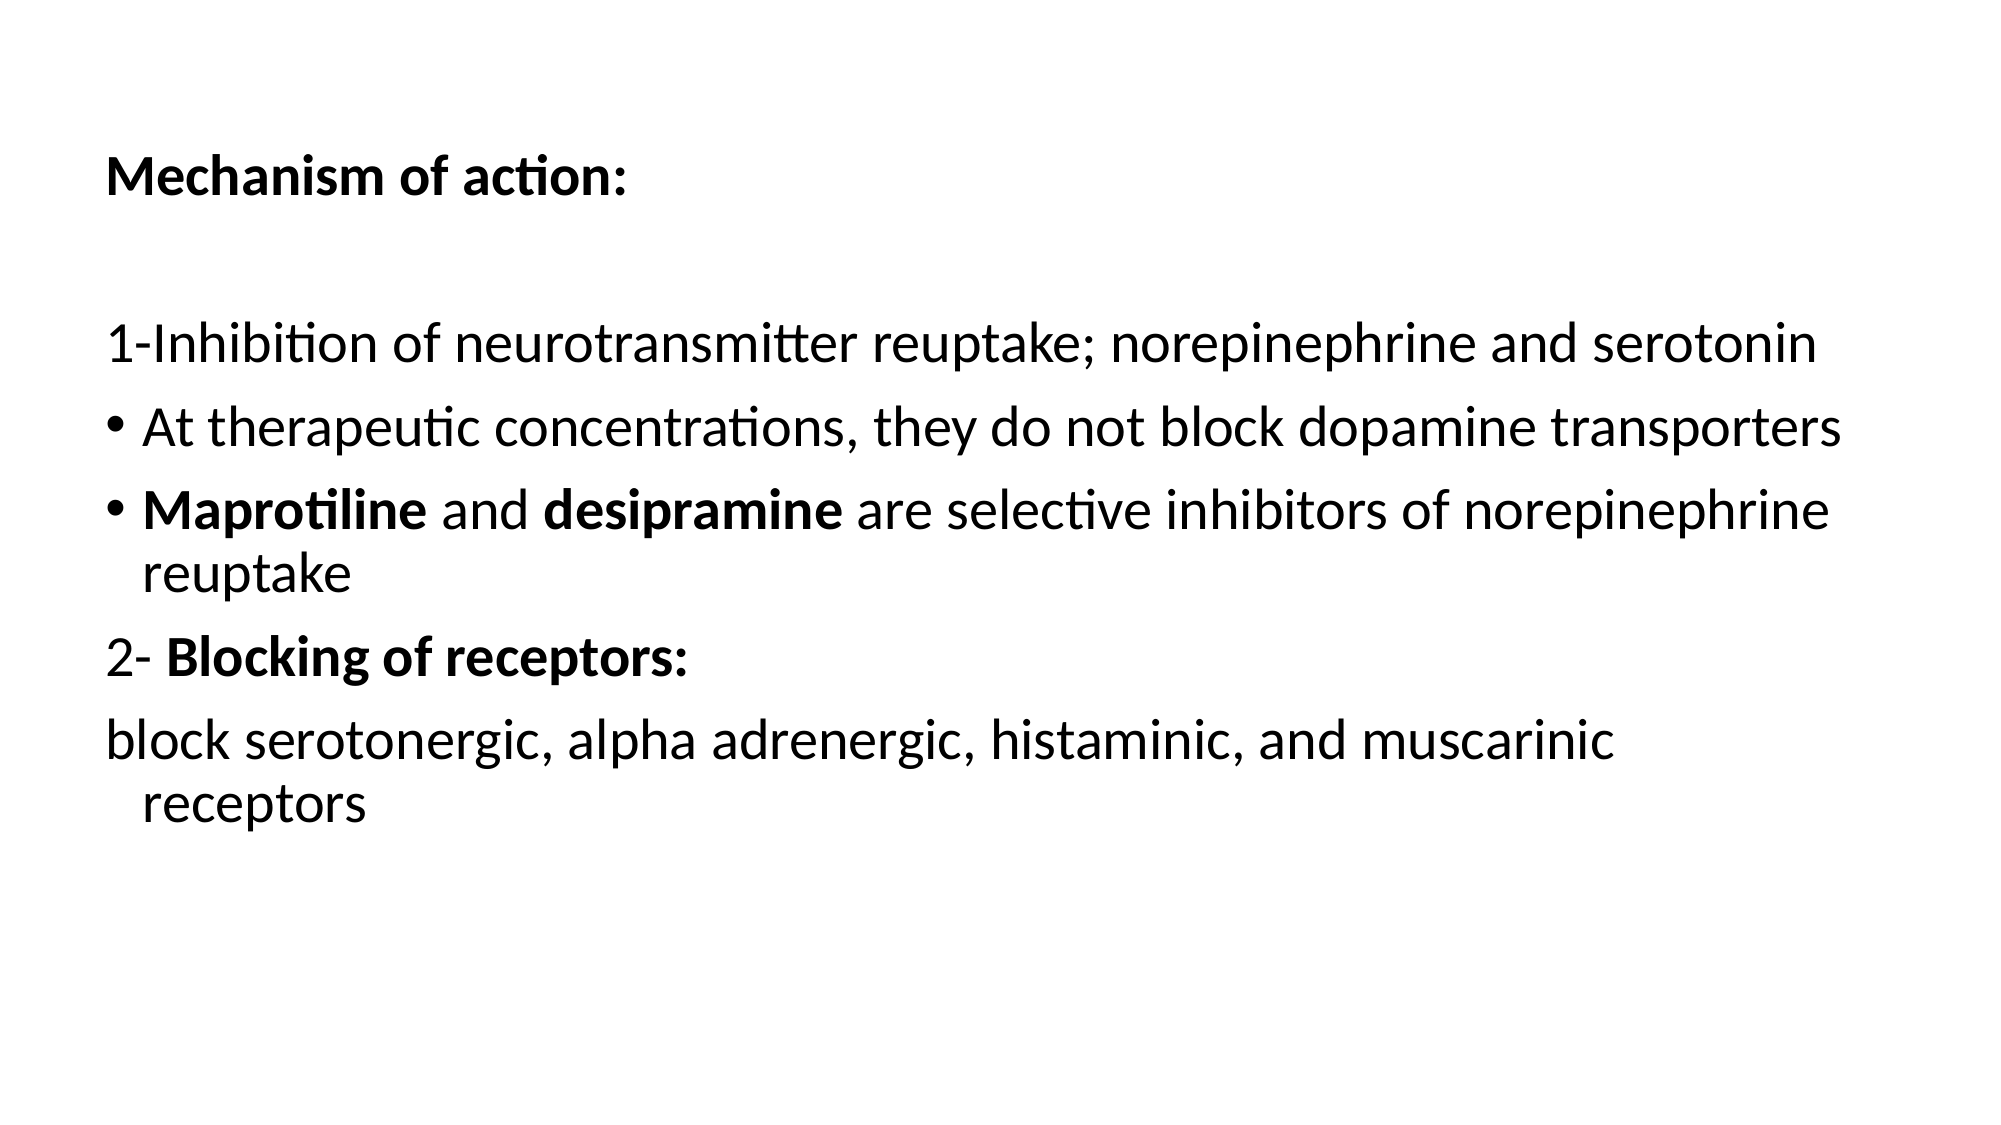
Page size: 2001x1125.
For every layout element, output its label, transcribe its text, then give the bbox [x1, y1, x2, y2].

list Mechanism of action: 1-Inhibition of neurotransmitter reuptake; norepinephrine and serotonin At therapeutic concentrations, they do not block dopamine transporters Maprotiline and desipramine are selective inhibitors of norepinephrine reuptake 2- Blocking of receptors: block serotonergic, alpha adrenergic, histaminic, and muscarinic receptors [90, 137, 1863, 1014]
